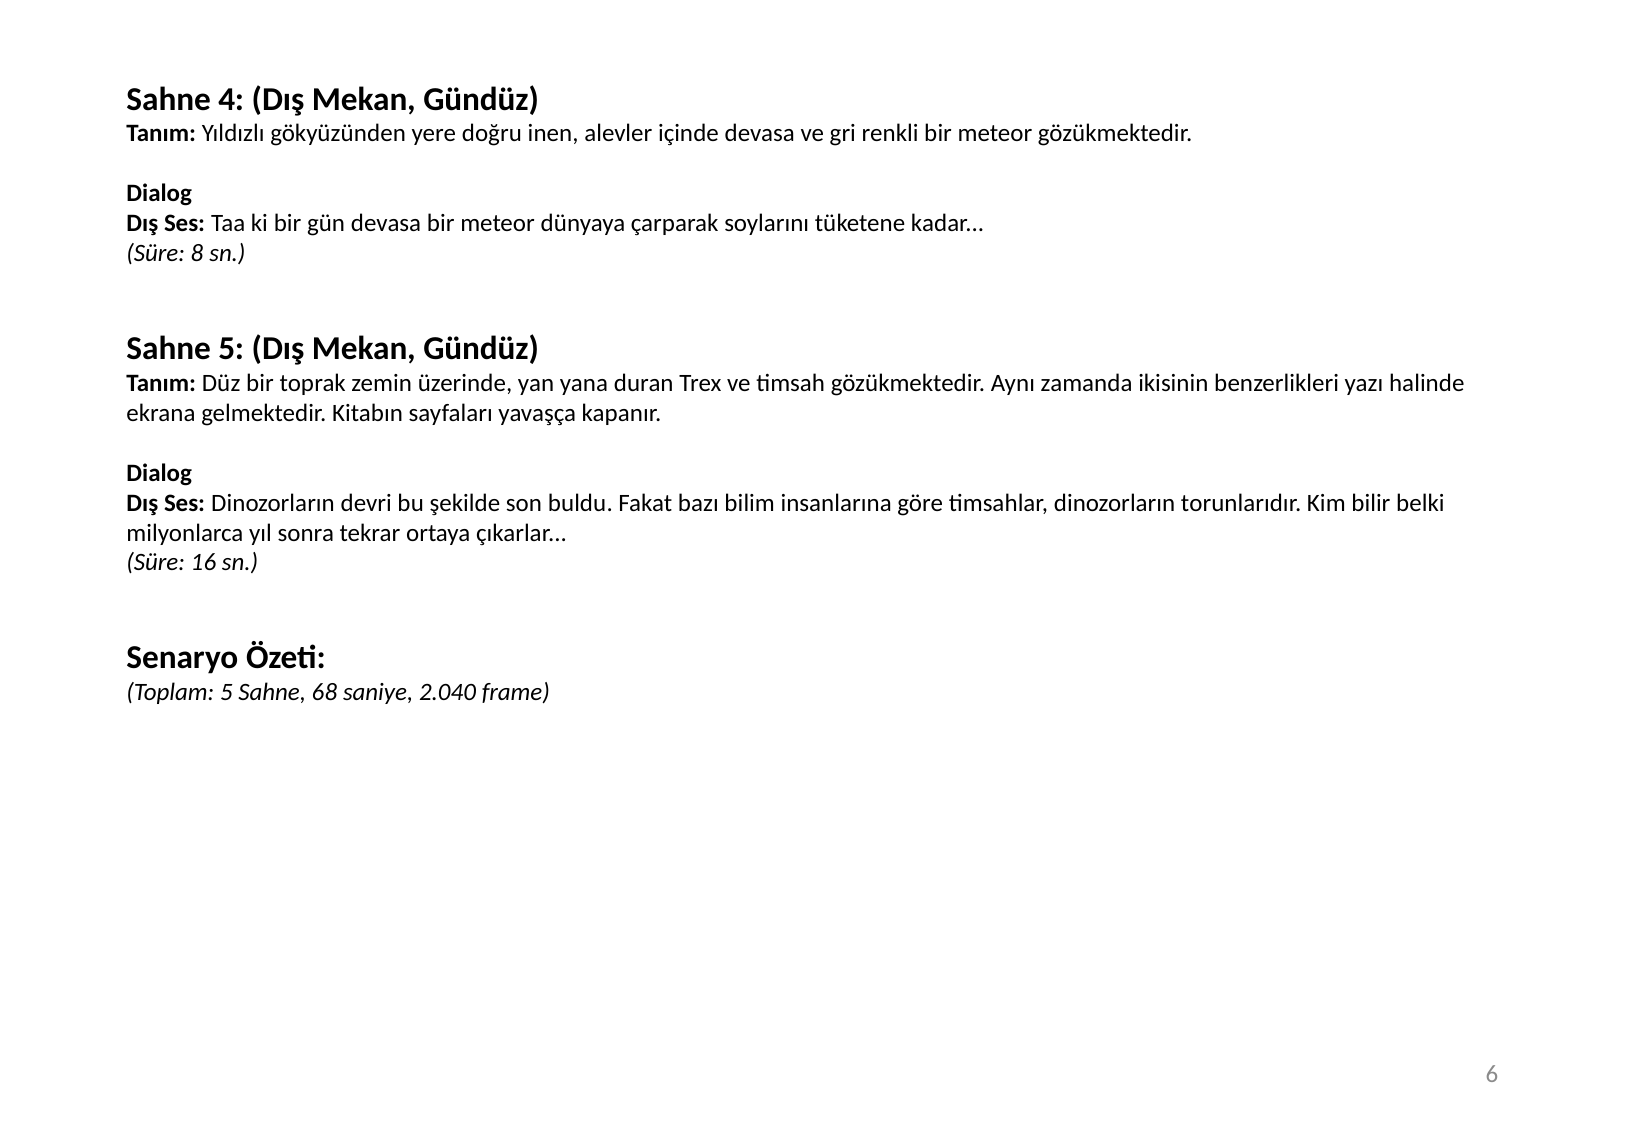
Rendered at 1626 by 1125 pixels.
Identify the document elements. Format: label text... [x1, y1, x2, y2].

slide_number 6 [1147, 1042, 1514, 1103]
text_box Sahne 4: (Dış Mekan, Gündüz) Tanım: Yıldızlı gökyüzünden yere doğru inen, alevler içinde devasa ve gri renkli bir meteor gözükmektedir. Dialog Dış Ses: Taa ki bir gün devasa bir meteor dünyaya çarparak soylarını tüketene kadar... (Süre: 8 sn.) Sahne 5: (Dış Mekan, Gündüz) Tanım: Düz bir toprak zemin üzerinde, yan yana duran Trex ve timsah gözükmektedir. Aynı zamanda ikisinin benzerlikleri yazı halinde ekrana gelmektedir. Kitabın sayfaları yavaşça kapanır. Dialog Dış Ses: Dinozorların devri bu şekilde son buldu. Fakat bazı bilim insanlarına göre timsahlar, dinozorların torunlarıdır. Kim bilir belki milyonlarca yıl sonra tekrar ortaya çıkarlar... (Süre: 16 sn.) Senaryo Özeti: (Toplam: 5 Sahne, 68 saniye, 2.040 frame) [111, 69, 1514, 713]
